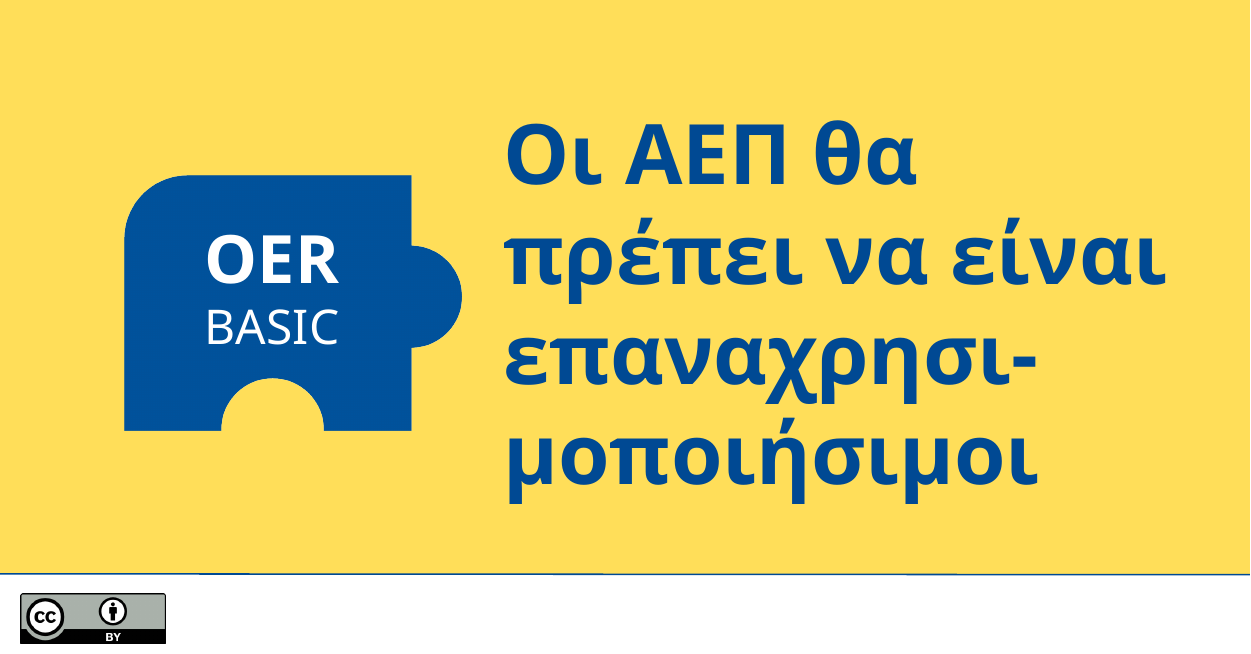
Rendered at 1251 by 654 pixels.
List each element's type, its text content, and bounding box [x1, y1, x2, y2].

text_box Οι ΑΕΠ θα πρέπει να είναι επαναχρησι-μοποιήσιμοι [491, 88, 1204, 514]
picture [20, 592, 166, 645]
picture [124, 174, 462, 432]
text_box OER BASIC [466, 202, 706, 370]
text_box [0, 582, 1250, 654]
